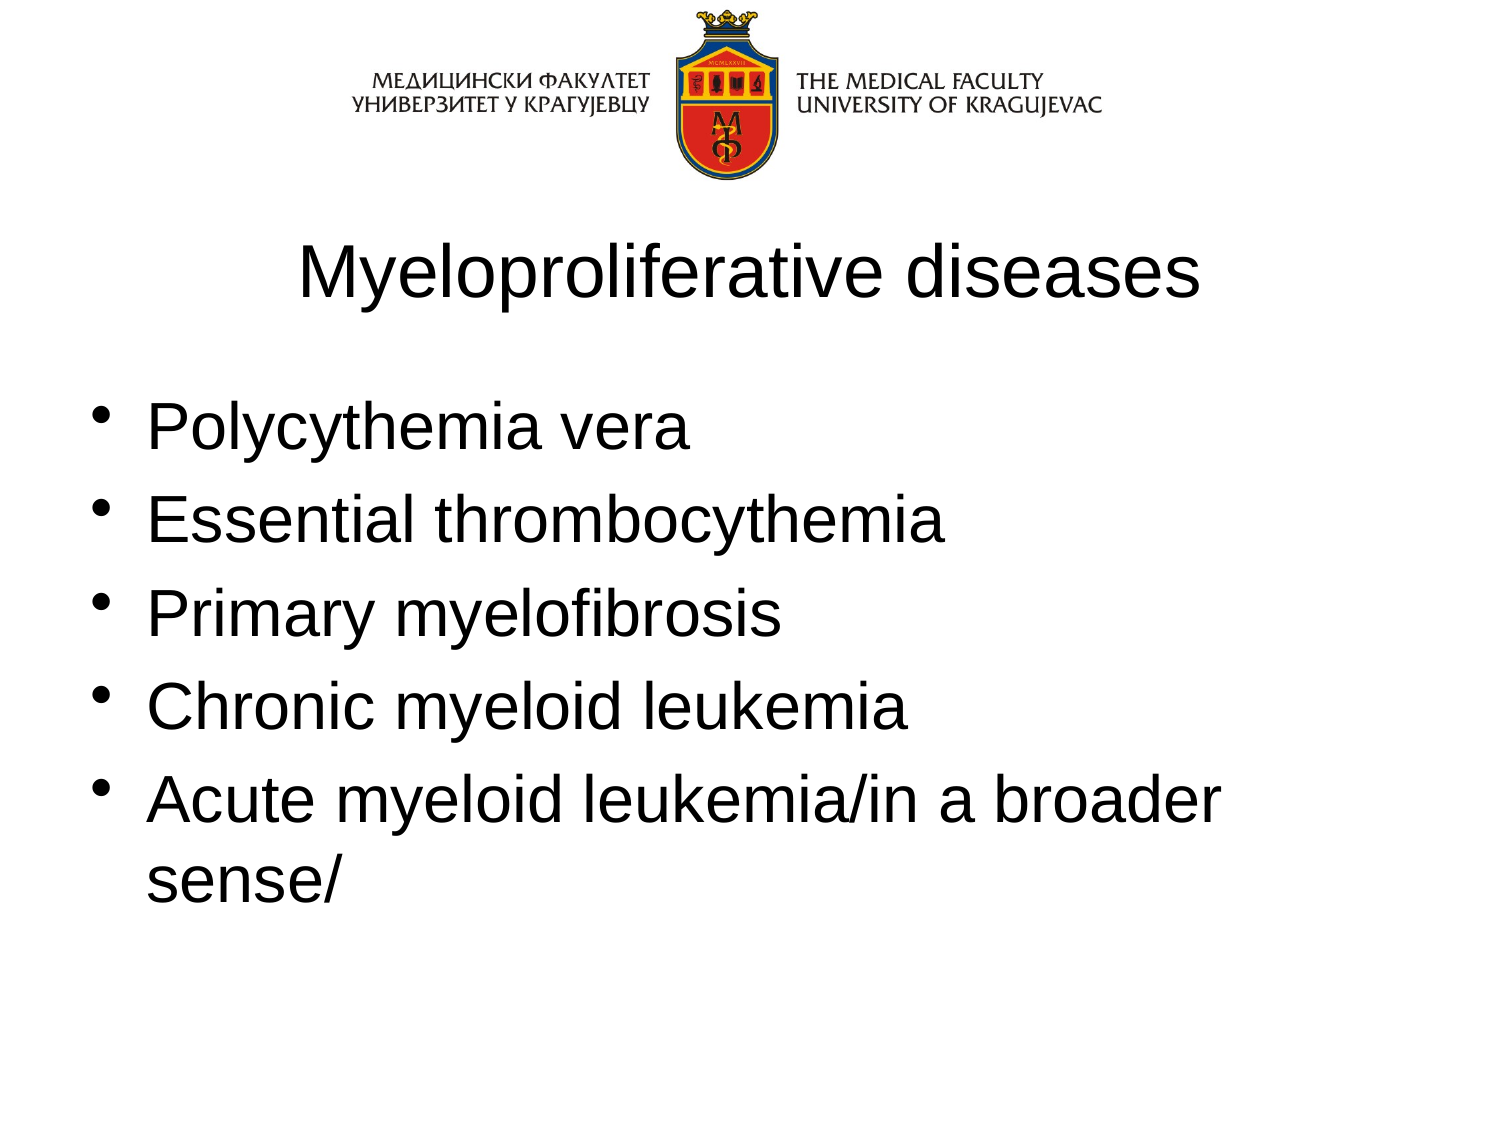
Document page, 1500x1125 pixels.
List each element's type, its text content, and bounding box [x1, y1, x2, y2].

list Polycythemia vera Essential thrombocythemia Primary myelofibrosis Chronic myeloid leukemia Acute myeloid leukemia/in a broader sense/ [74, 374, 1426, 1118]
title Myeloproliferative diseases [74, 173, 1426, 362]
picture [328, 0, 1125, 173]
